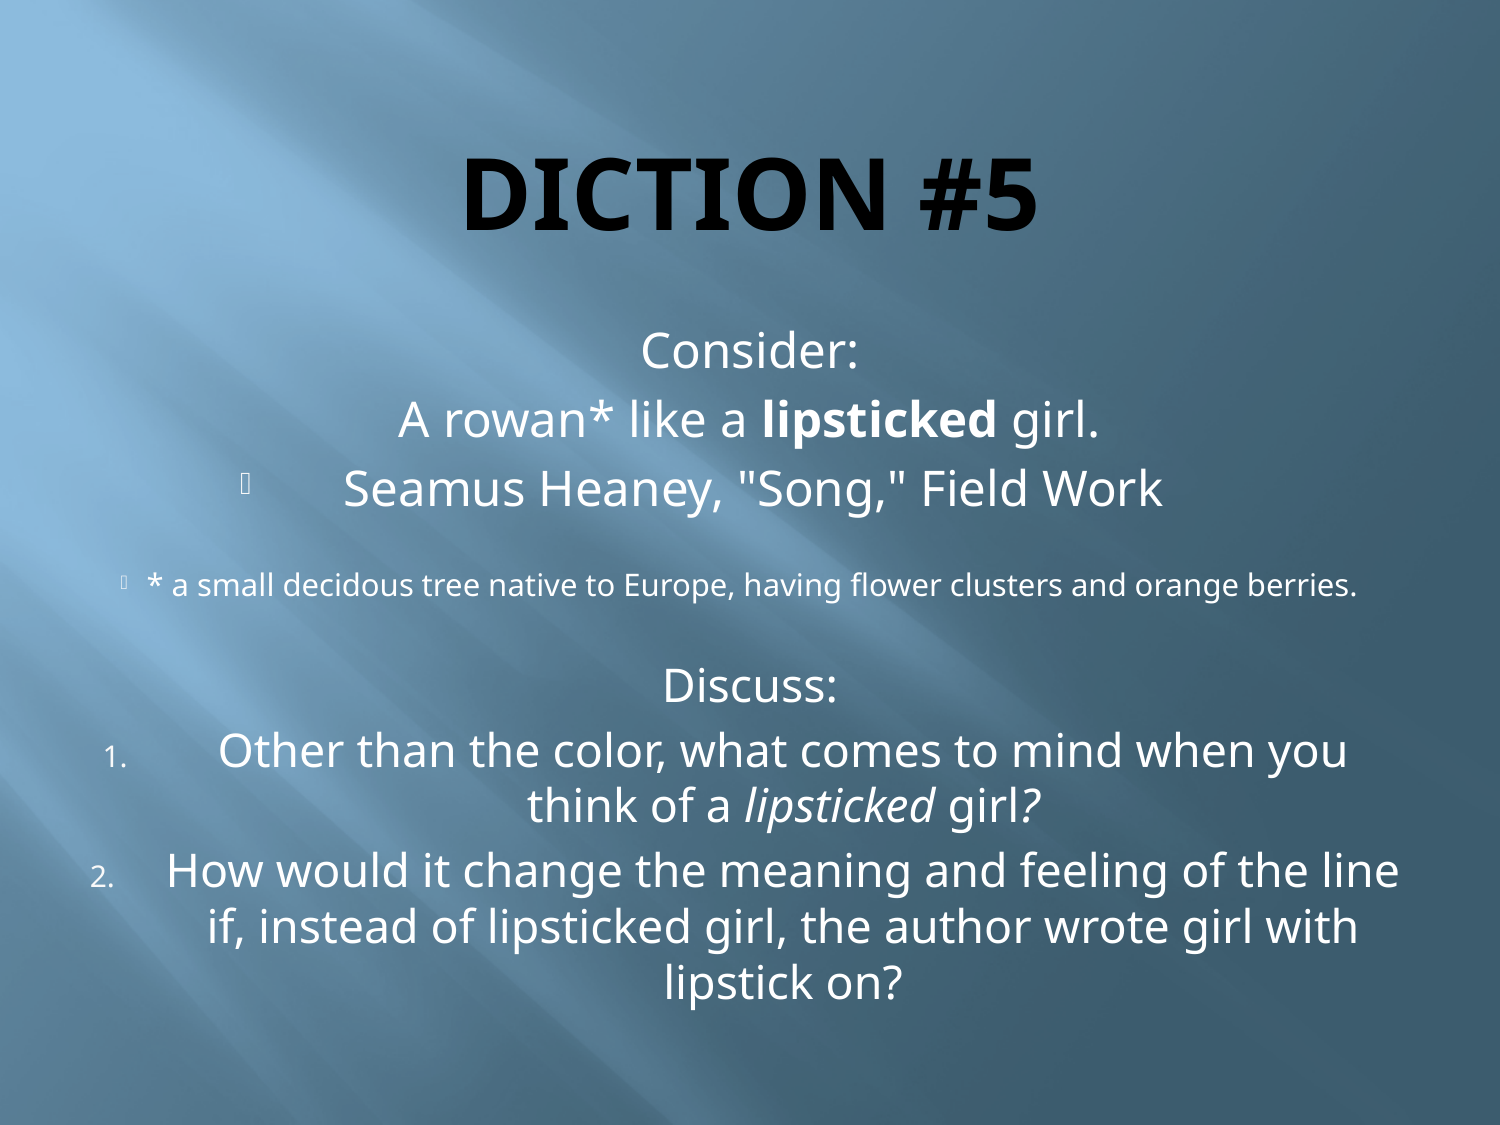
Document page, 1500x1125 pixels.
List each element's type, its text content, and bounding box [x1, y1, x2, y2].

subtitle Consider: A rowan* like a lipsticked girl. Seamus Heaney, "Song," Field Work * a small decidous tree native to Europe, having flower clusters and orange berries. Discuss: Other than the color, what comes to mind when you think of a lipsticked girl? How would it change the meaning and feeling of the line if, instead of lipsticked girl, the author wrote girl with lipstick on? [75, 312, 1425, 1025]
title Diction #5 [75, 75, 1425, 250]
